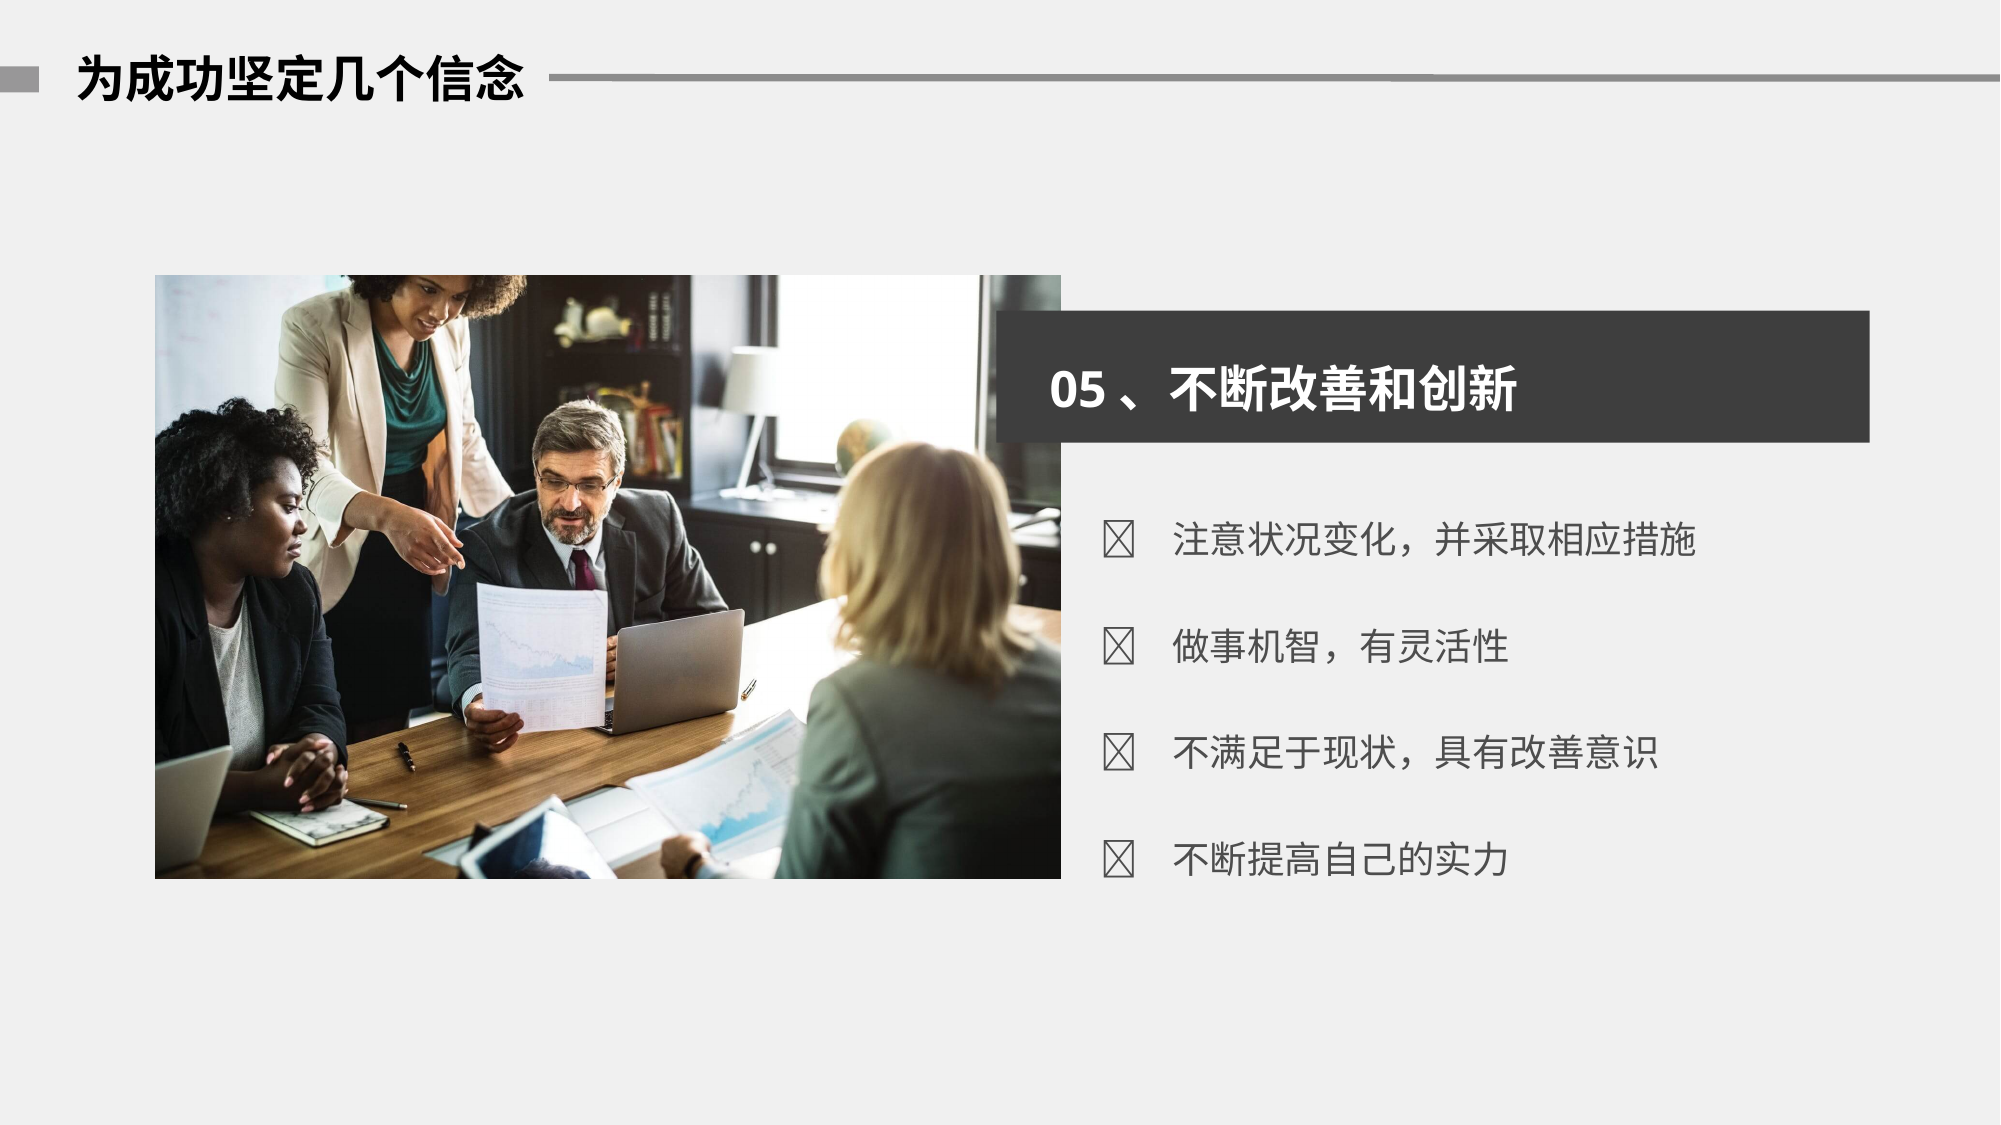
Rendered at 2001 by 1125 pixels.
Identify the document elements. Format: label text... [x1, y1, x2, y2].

text_box 05、不断改善和创新 [1061, 319, 2000, 434]
text_box [1061, 310, 1871, 319]
text_box 为成功坚定几个信念 [60, 40, 549, 115]
text_box [0, 65, 40, 93]
text_box  注意状况变化，并采取相应措施  做事机智，有灵活性  不满足于现状，具有改善意识  不断提高自己的实力 [1085, 463, 1781, 889]
text_box [1061, 434, 1871, 444]
picture [154, 275, 1061, 879]
